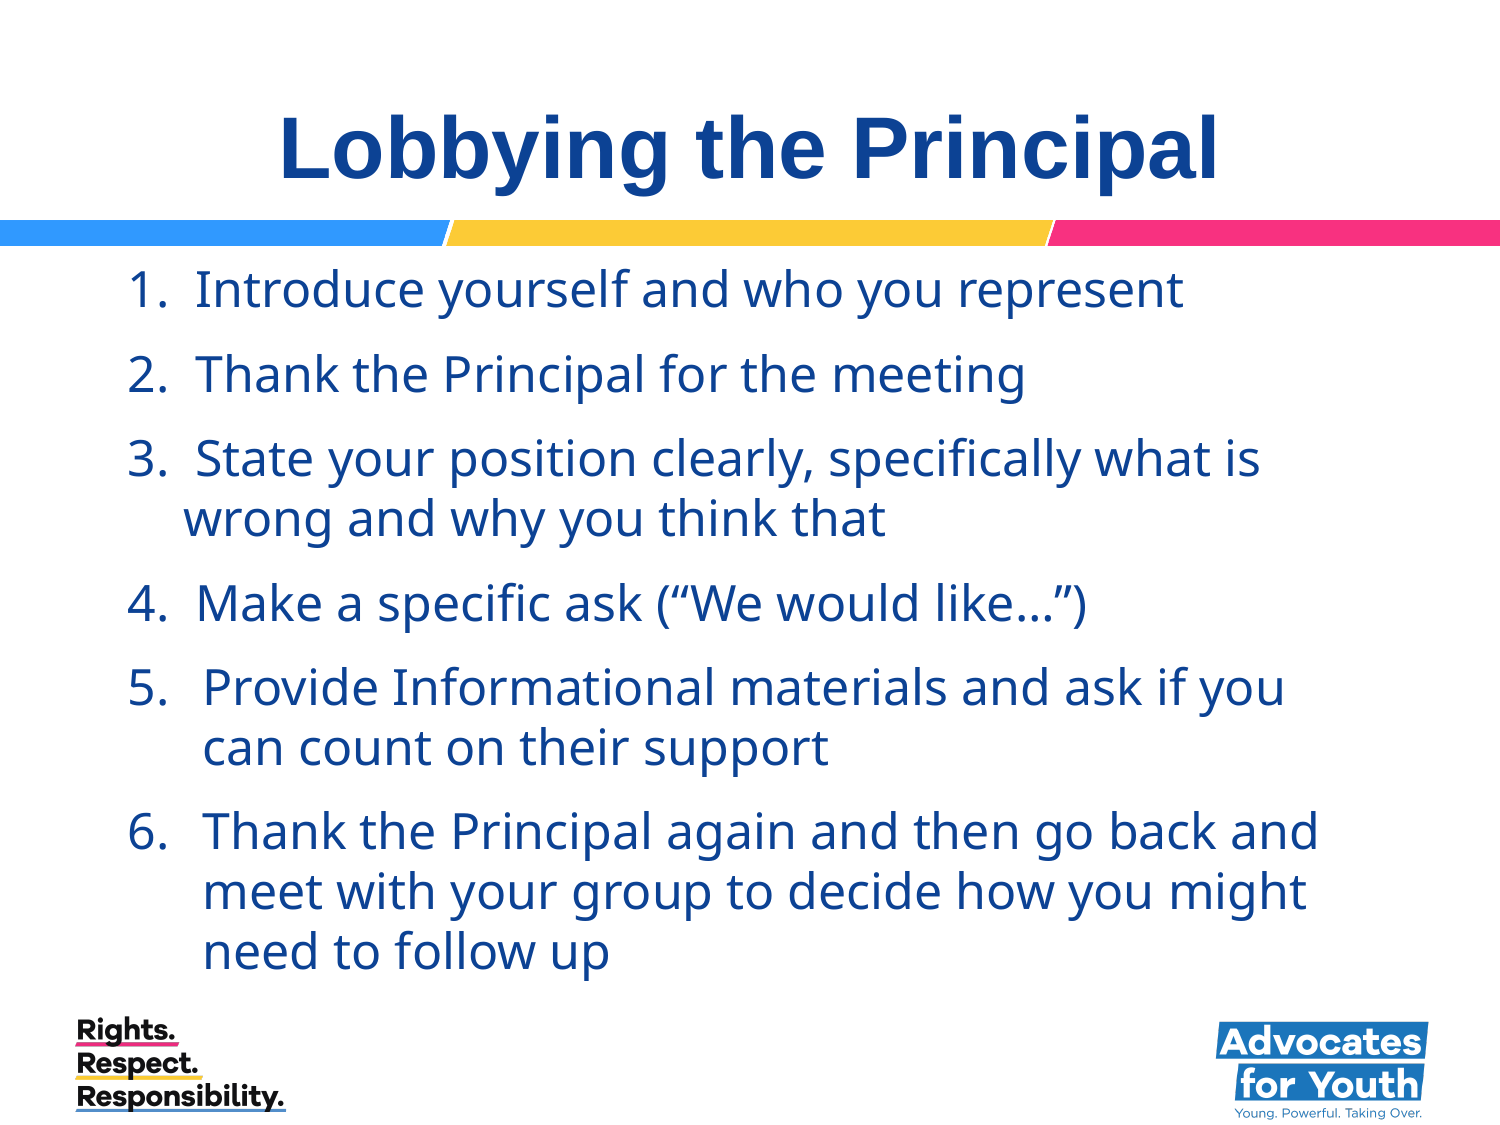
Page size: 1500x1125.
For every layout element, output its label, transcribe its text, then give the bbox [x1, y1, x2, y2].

list 1. Introduce yourself and who you represent 2. Thank the Principal for the meeting 3. State your position clearly, specifically what is wrong and why you think that 4. Make a specific ask (“We would like…”) Provide Informational materials and ask if you can count on their support Thank the Principal again and then go back and meet with your group to decide how you might need to follow up [112, 249, 1388, 1025]
title Lobbying the Principal [112, 50, 1388, 238]
picture [0, 207, 1500, 258]
